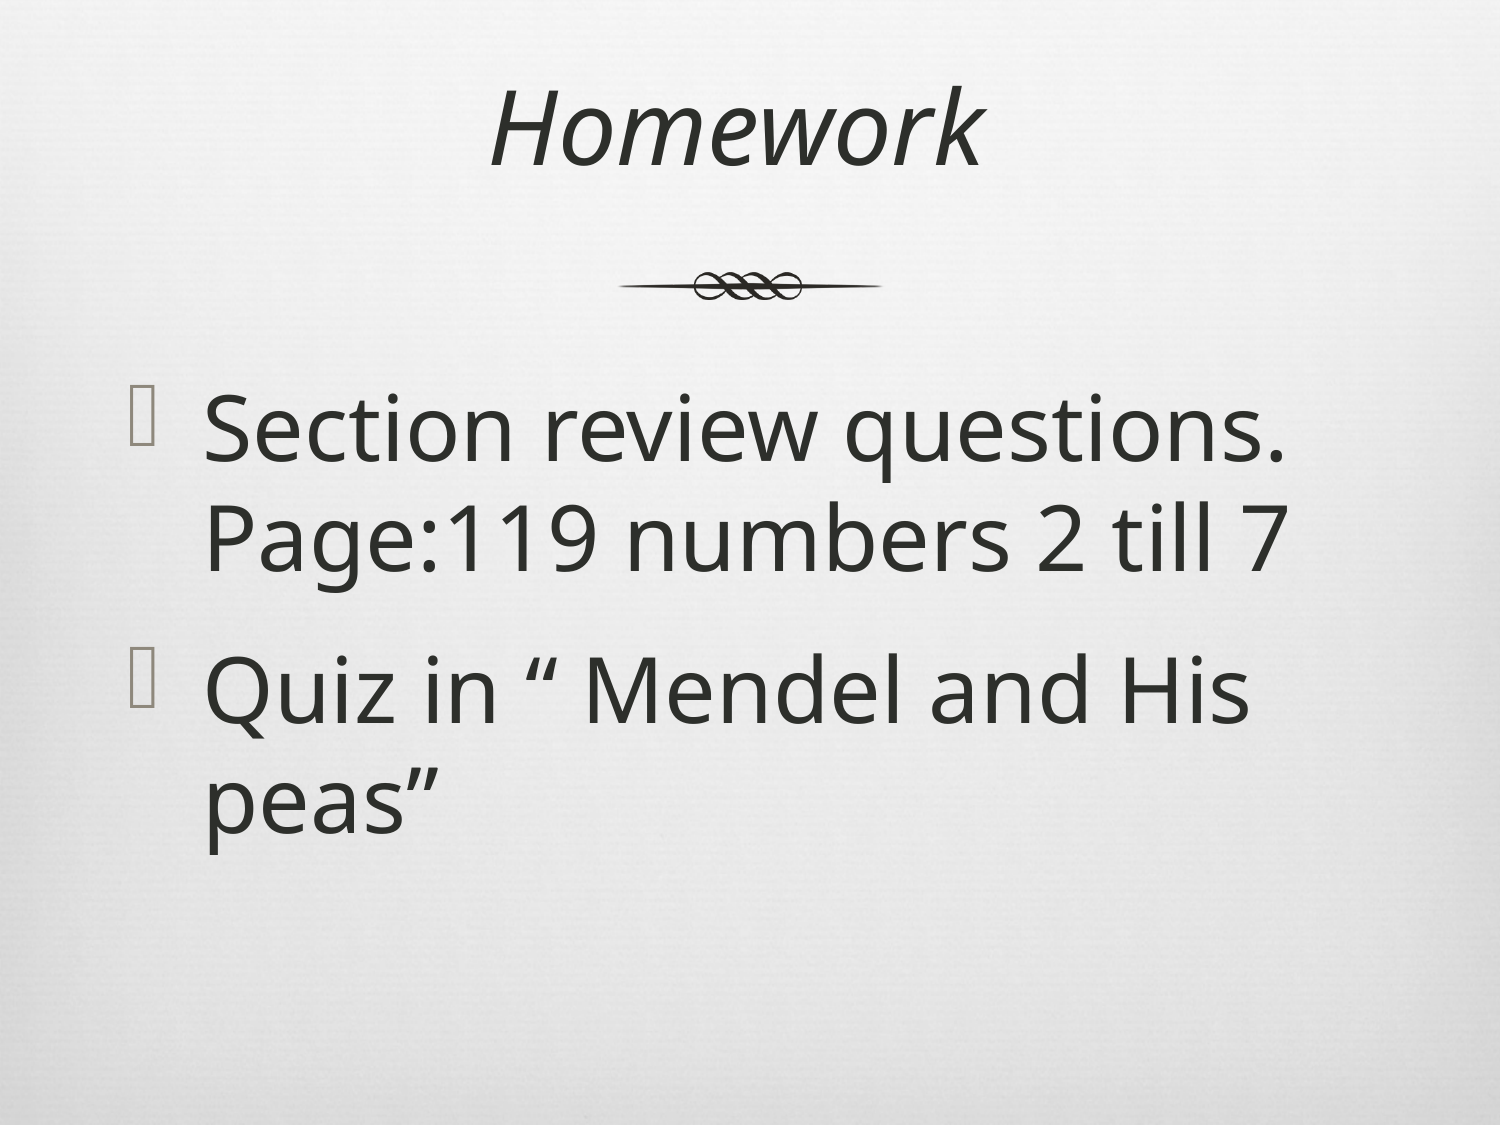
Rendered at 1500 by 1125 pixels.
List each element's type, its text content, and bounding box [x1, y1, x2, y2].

picture [615, 272, 885, 300]
title Homework [112, 11, 1388, 236]
list Section review questions. Page:119 numbers 2 till 7 Quiz in “ Mendel and His peas” [112, 362, 1388, 963]
